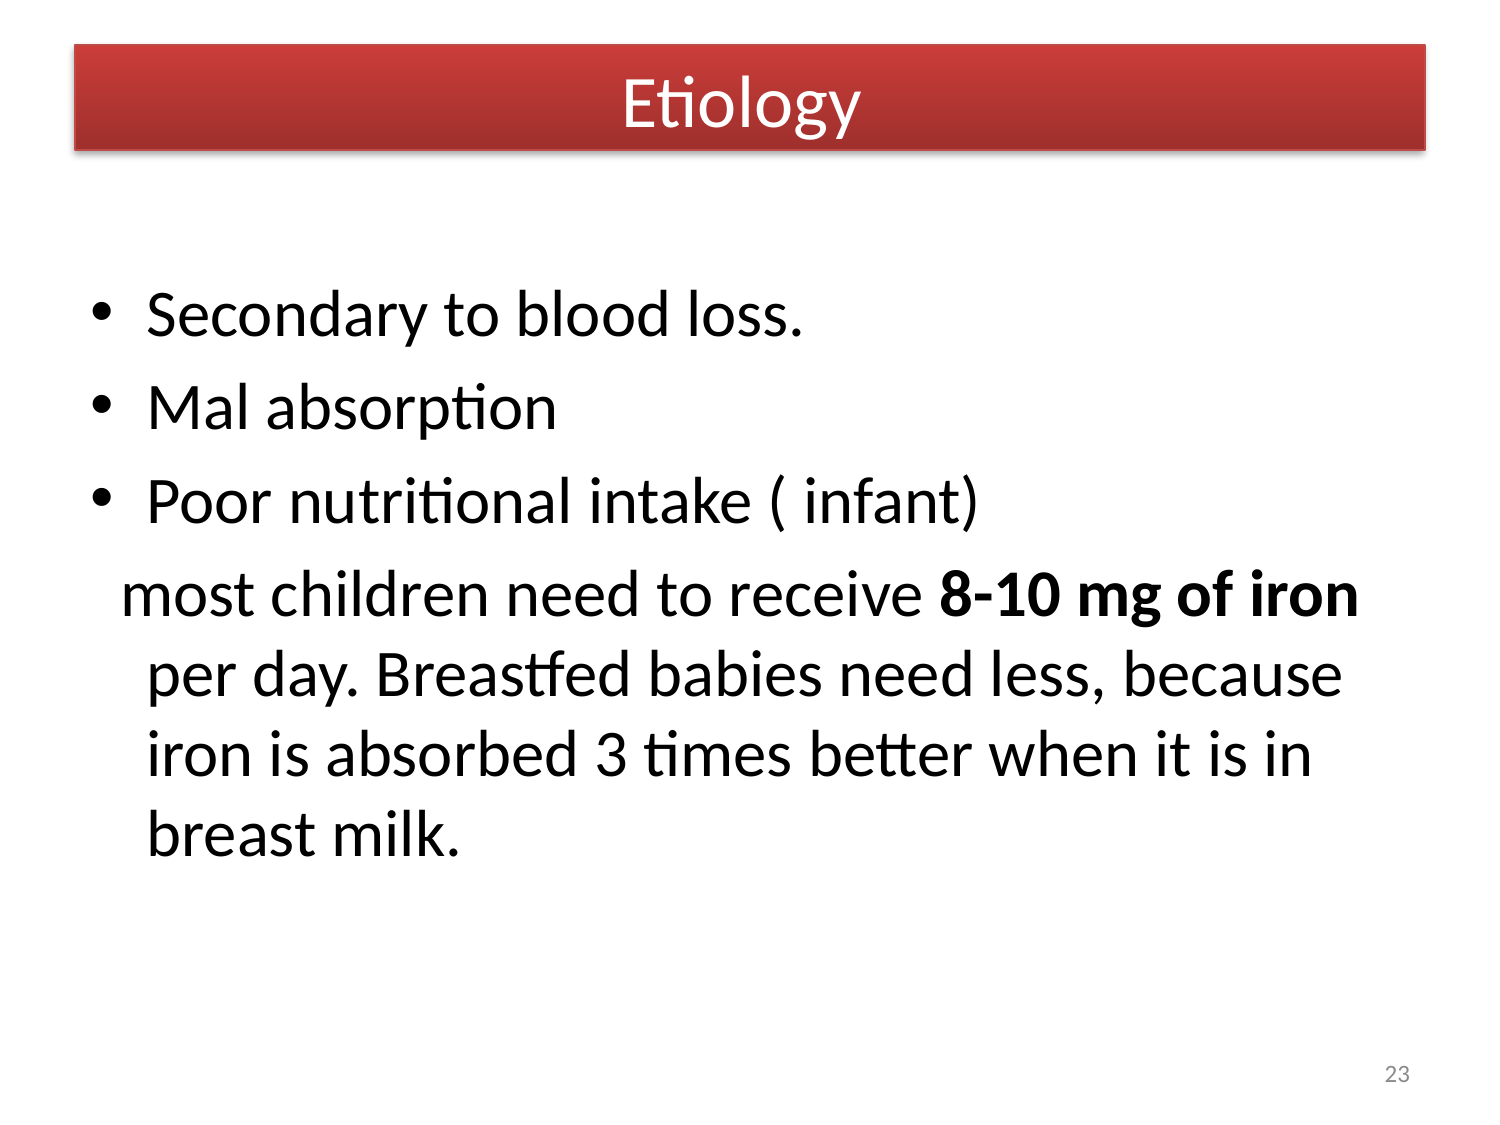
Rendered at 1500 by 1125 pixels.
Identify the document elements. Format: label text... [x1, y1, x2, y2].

list Secondary to blood loss. Mal absorption Poor nutritional intake ( infant) most children need to receive 8-10 mg of iron per day. Breastfed babies need less, because iron is absorbed 3 times better when it is in breast milk. [75, 262, 1425, 1013]
title Etiology [74, 44, 1426, 151]
slide_number 23 [1074, 1042, 1425, 1103]
